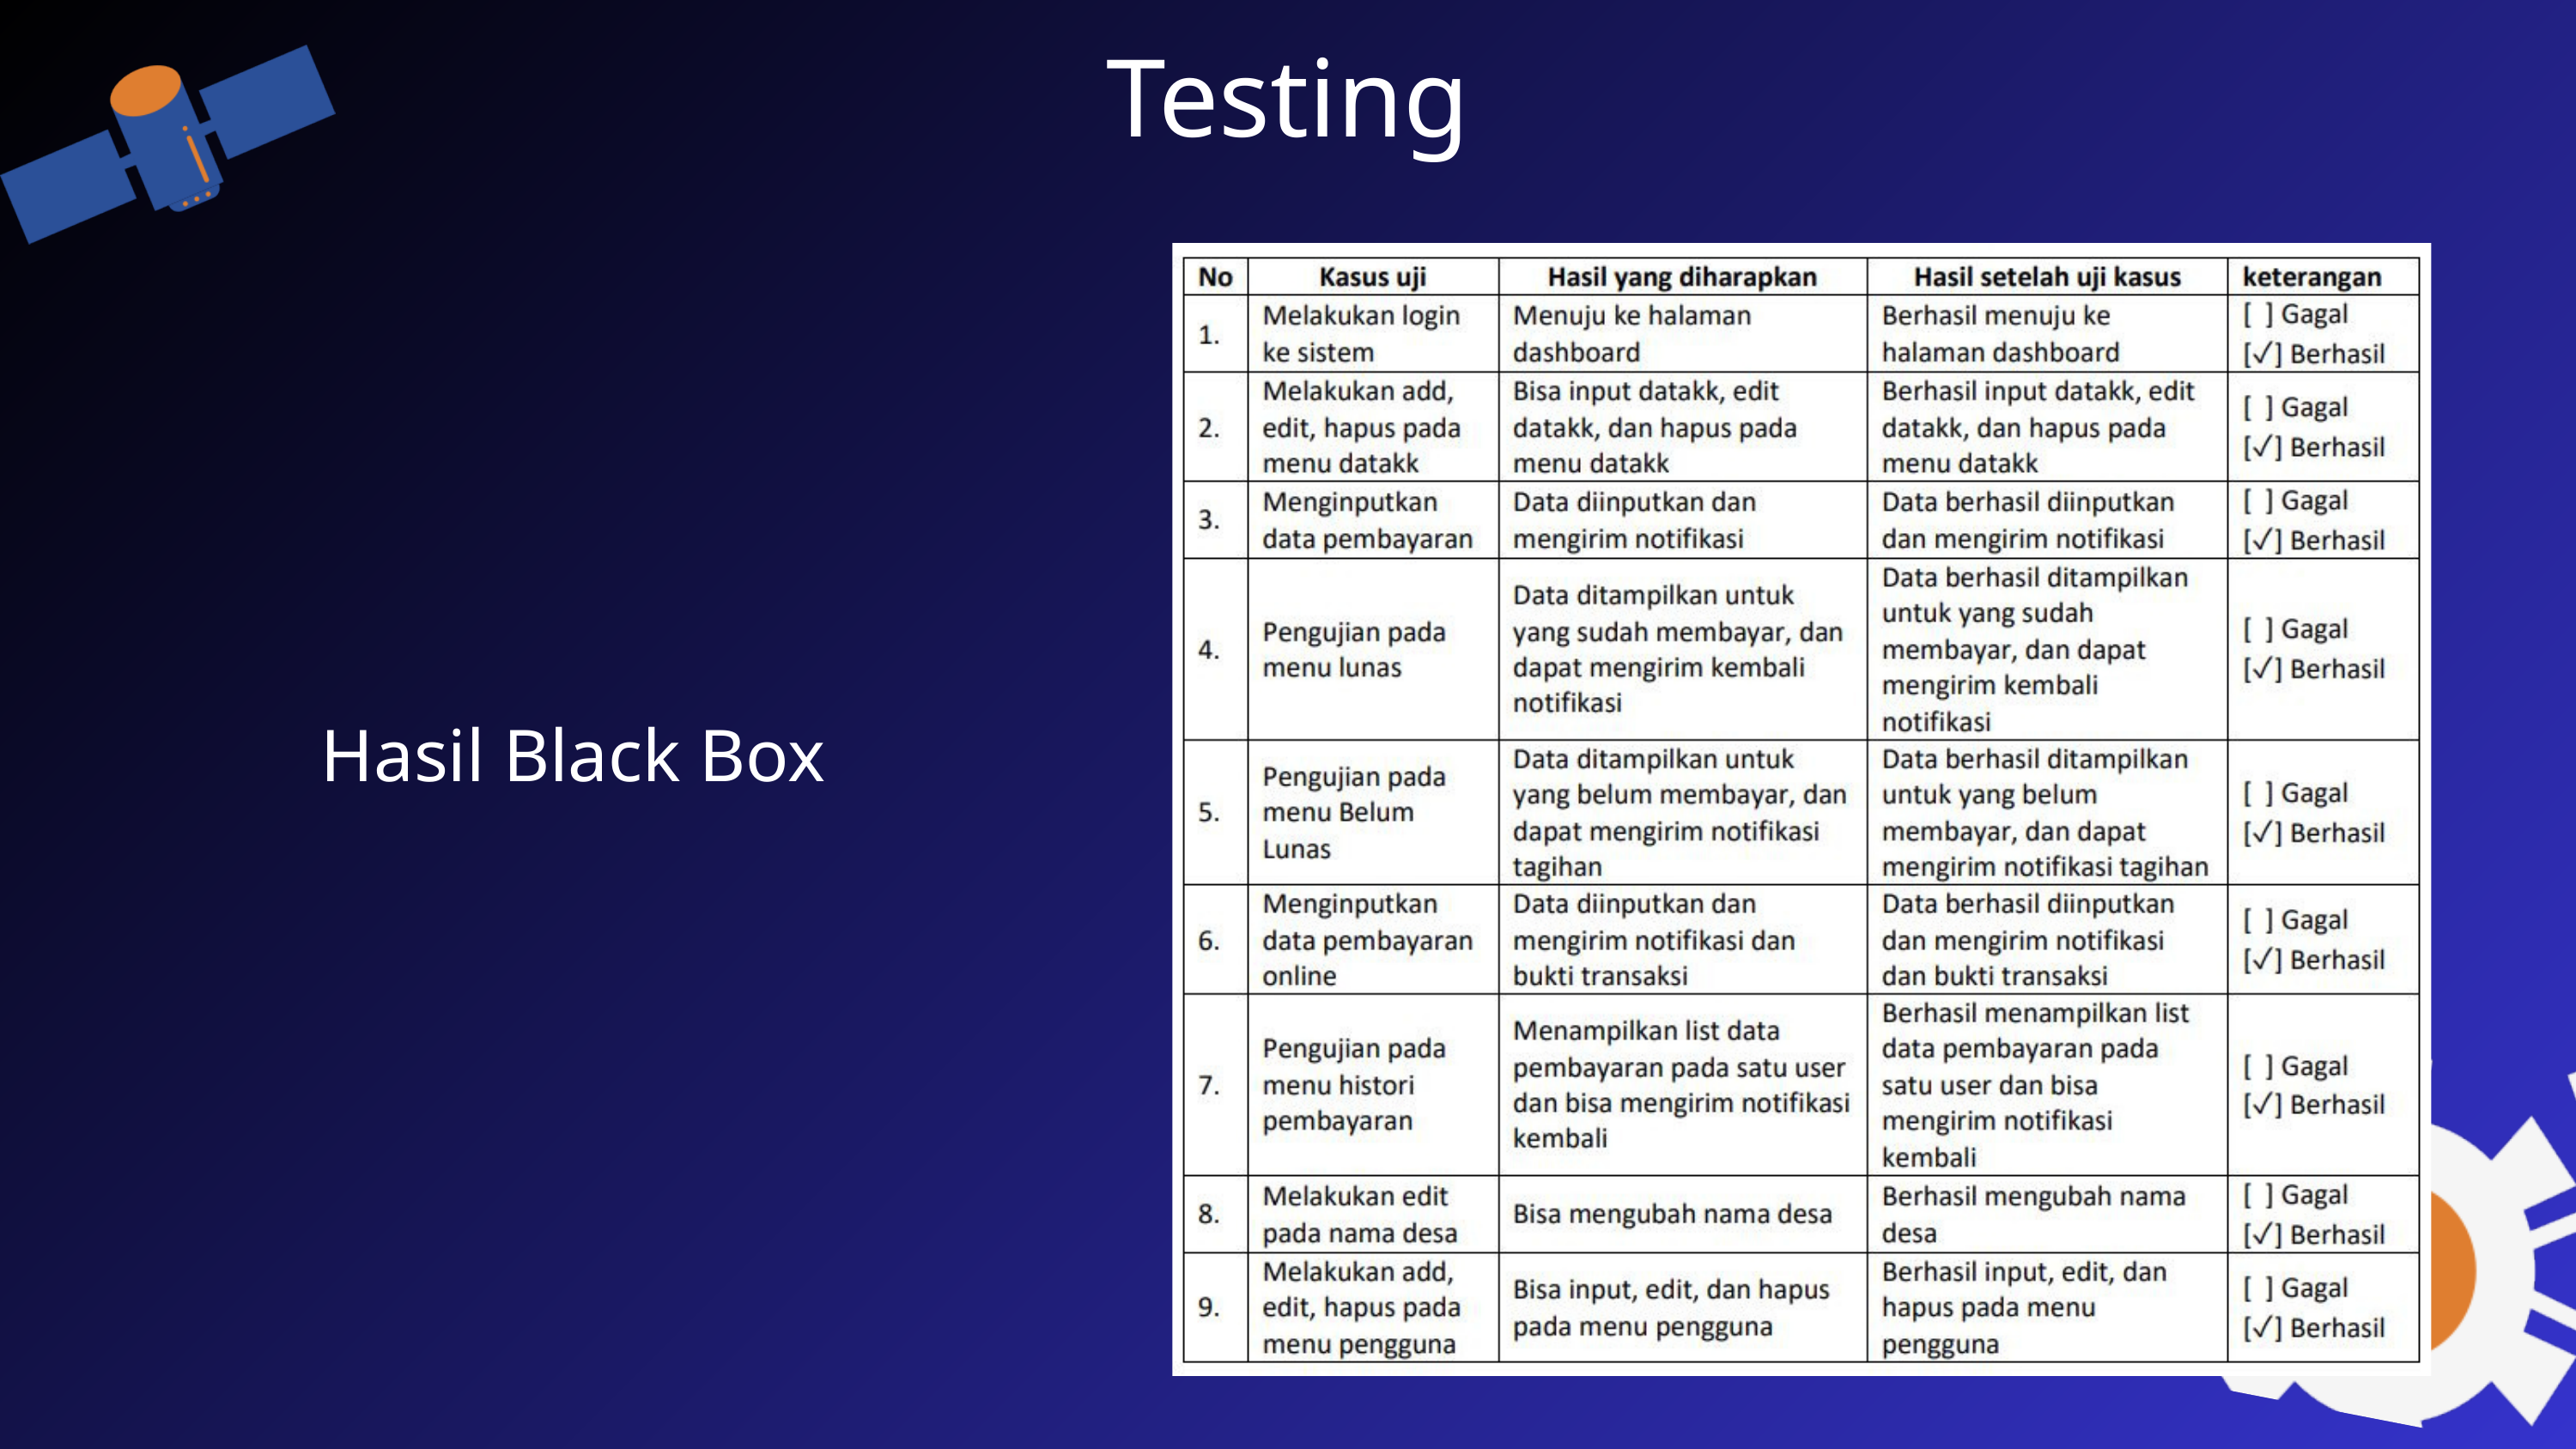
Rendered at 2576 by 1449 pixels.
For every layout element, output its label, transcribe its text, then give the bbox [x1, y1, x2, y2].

text_box [2209, 1013, 2576, 1449]
text_box [1172, 243, 2432, 1376]
text_box [0, 45, 336, 245]
text_box Hasil Black Box [0, 731, 1209, 797]
text_box Testing [652, 61, 1924, 159]
